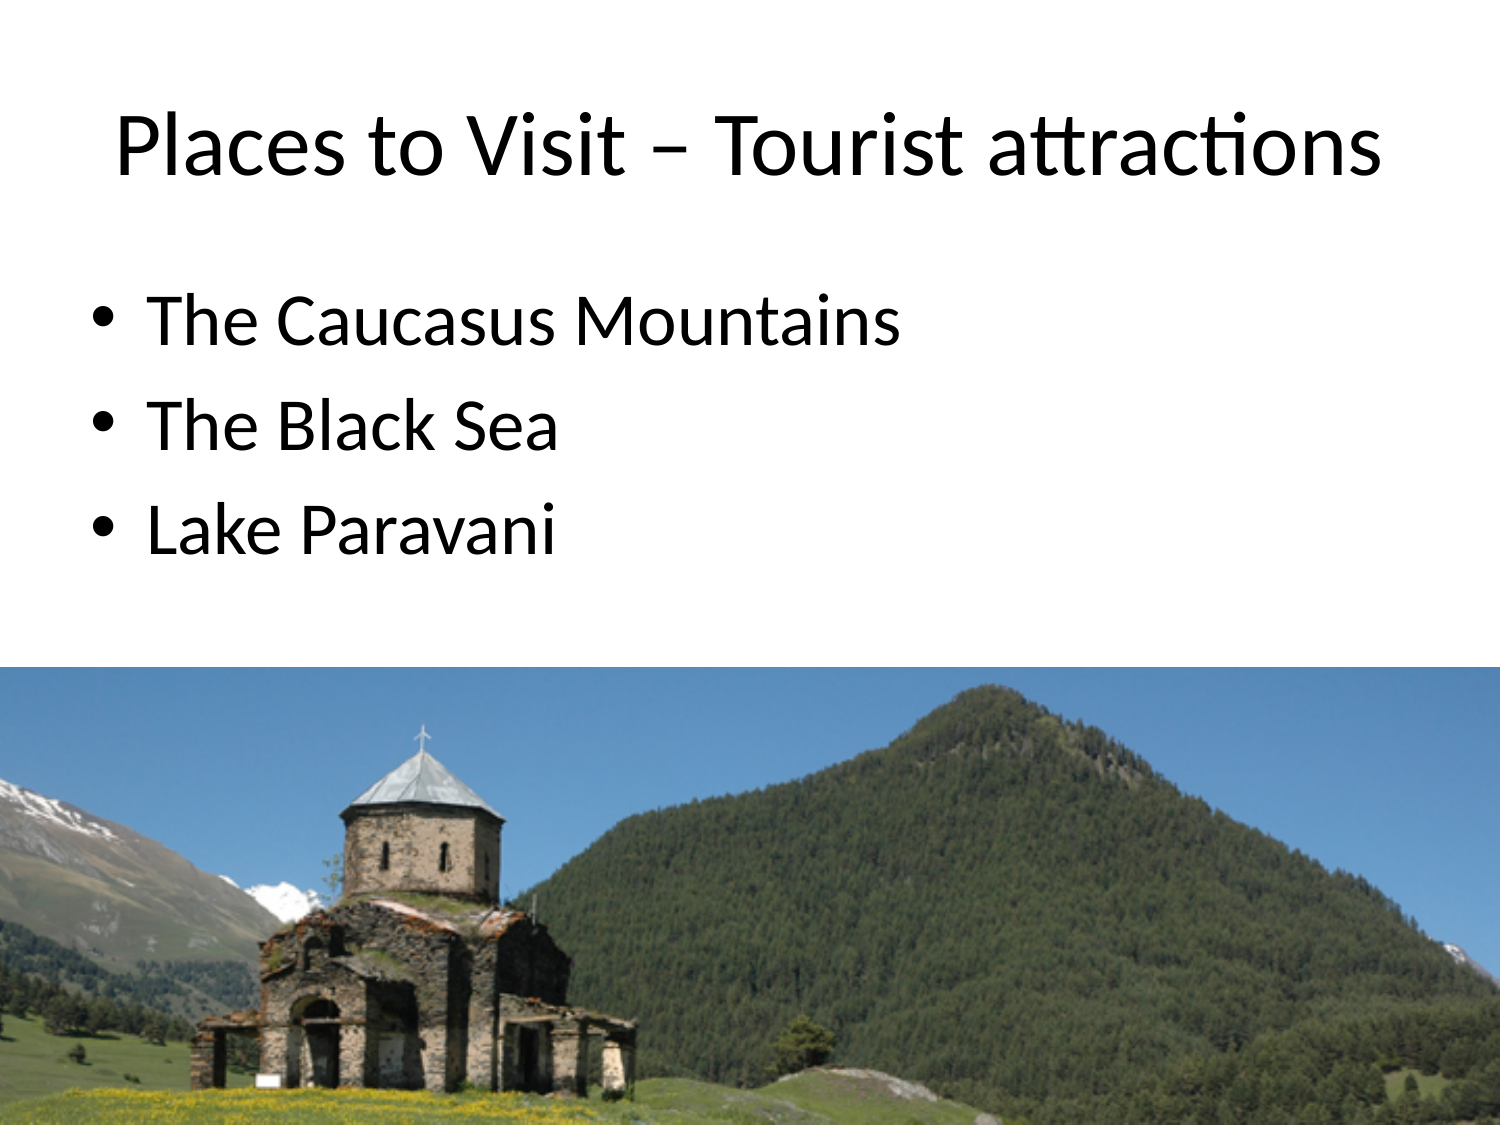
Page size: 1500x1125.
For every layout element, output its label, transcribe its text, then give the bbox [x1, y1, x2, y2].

list The Caucasus Mountains The Black Sea Lake Paravani [75, 262, 1425, 665]
title Places to Visit – Tourist attractions [75, 45, 1425, 233]
picture [0, 667, 1500, 1125]
